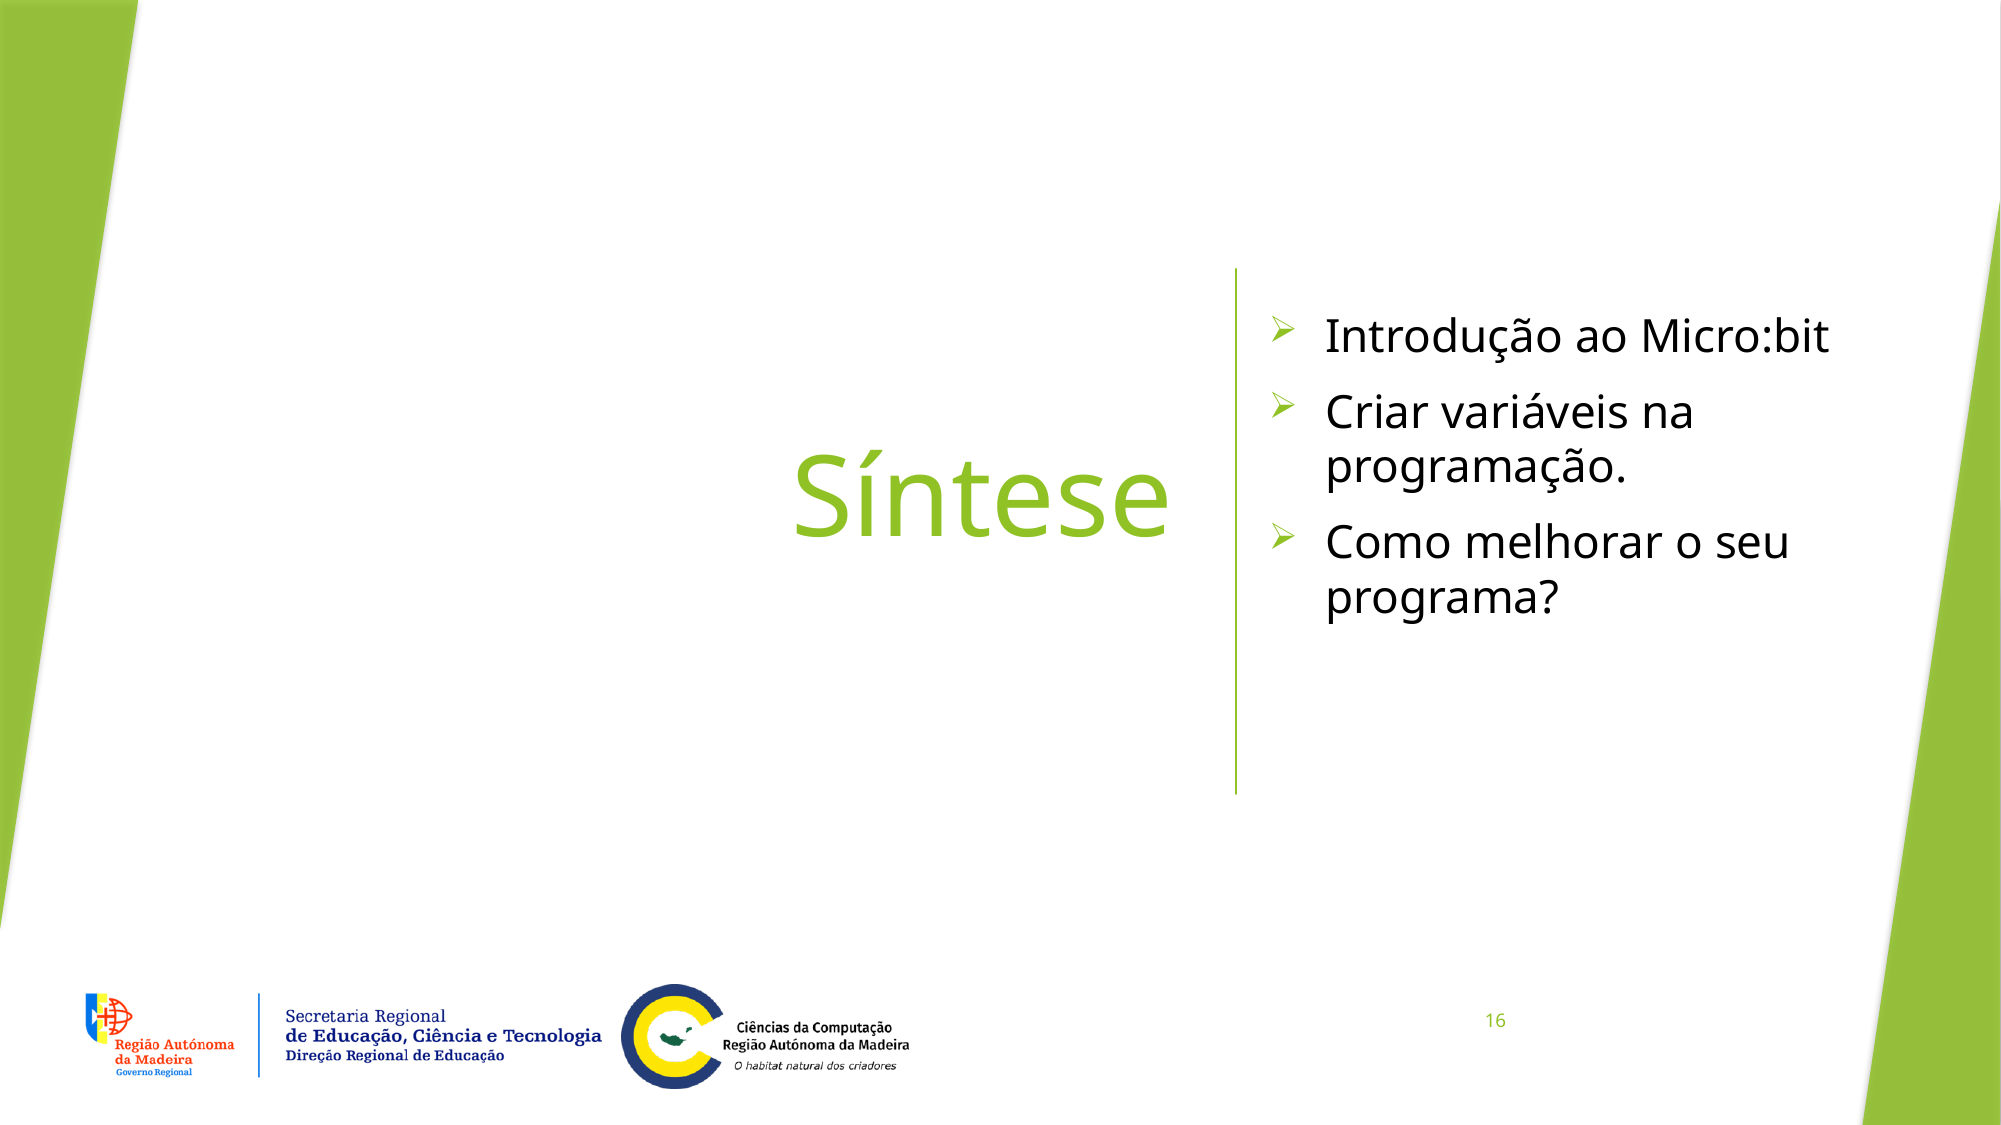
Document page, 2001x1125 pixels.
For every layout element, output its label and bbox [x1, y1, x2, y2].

text_box [76, 983, 910, 1090]
text_box [0, 0, 2000, 1125]
